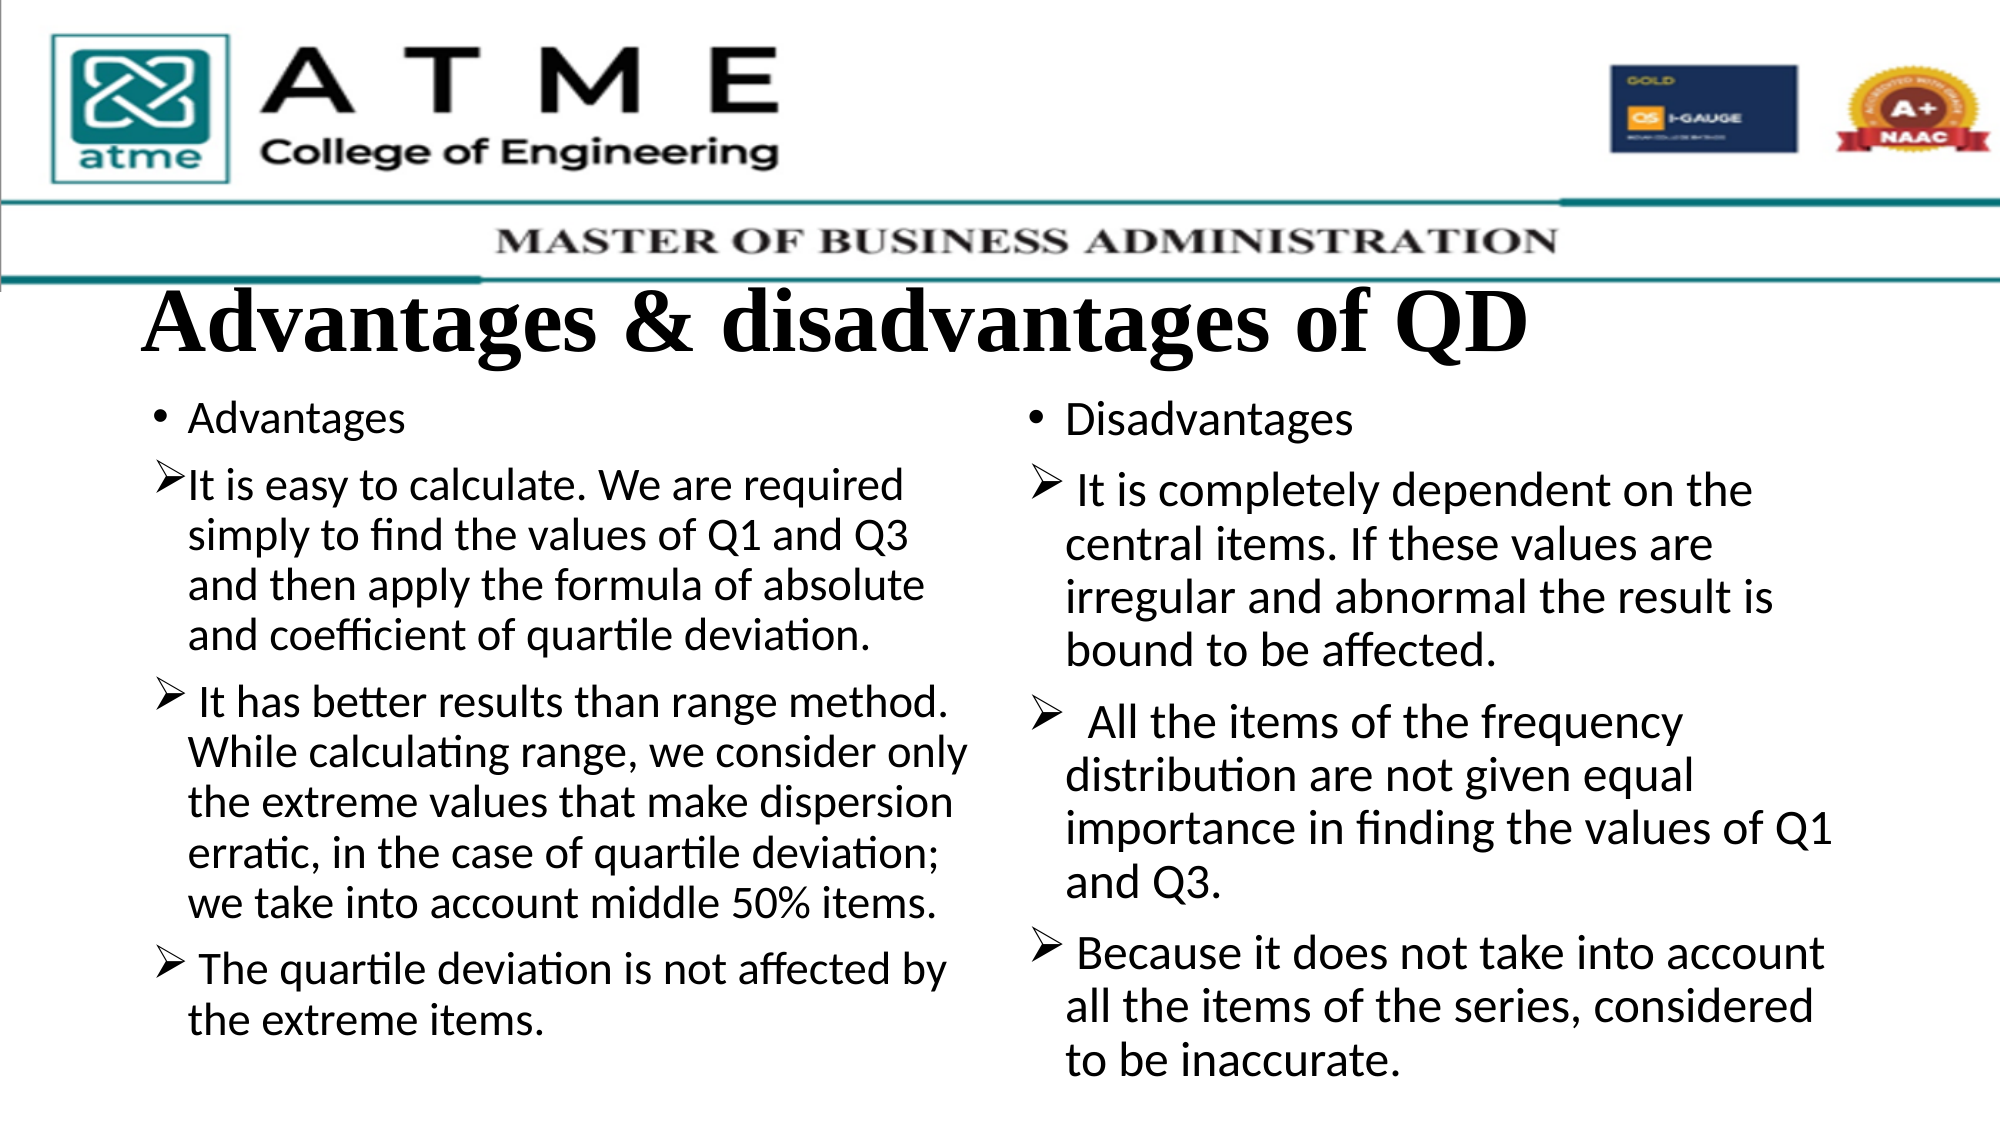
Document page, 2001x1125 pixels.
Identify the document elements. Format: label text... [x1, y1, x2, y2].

list Disadvantages It is completely dependent on the central items. If these values are irregular and abnormal the result is bound to be affected. All the items of the frequency distribution are not given equal importance in finding the values of Q1 and Q3. Because it does not take into account all the items of the series, considered to be inaccurate. [1012, 385, 1863, 1100]
list Advantages It is easy to calculate. We are required simply to find the values of Q1 and Q3 and then apply the formula of absolute and coefficient of quartile deviation. It has better results than range method. While calculating range, we consider only the extreme values that make dispersion erratic, in the case of quartile deviation; we take into account middle 50% items. The quartile deviation is not affected by the extreme items. [137, 385, 988, 1100]
picture [0, 0, 2000, 292]
title Advantages & disadvantages of QD [125, 213, 1850, 431]
